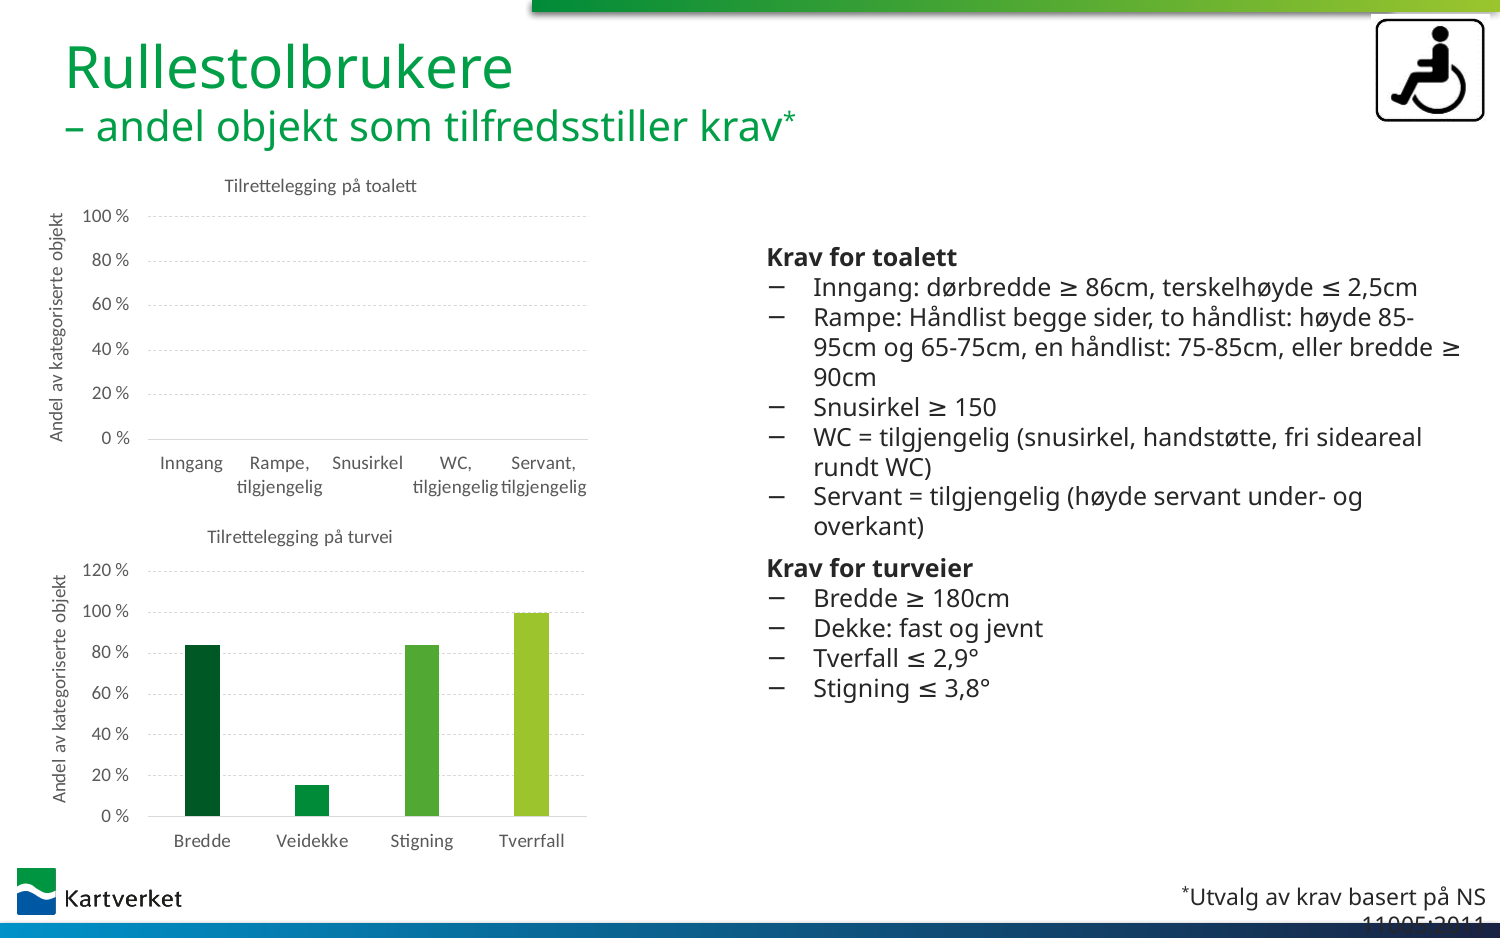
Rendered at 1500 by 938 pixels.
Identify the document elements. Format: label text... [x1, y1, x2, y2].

text_box Rullestolbrukere – andel objekt som tilfredsstiller krav* [49, 14, 1431, 158]
picture [41, 520, 598, 859]
picture [1371, 13, 1491, 127]
picture [41, 166, 599, 505]
text_box Krav for turveier Bredde ≥ 180cm Dekke: fast og jevnt Tverfall ≤ 2,9° Stigning ≤ 3,8° [751, 545, 1483, 710]
text_box Krav for toalett Inngang: dørbredde ≥ 86cm, terskelhøyde ≤ 2,5cm Rampe: Håndlist begge sider, to håndlist: høyde 85-95cm og 65-75cm, en håndlist: 75-85cm, eller bredde ≥ 90cm Snusirkel ≥ 150 WC = tilgjengelig (snusirkel, handstøtte, fri sideareal rundt WC) Servant = tilgjengelig (høyde servant under- og overkant) [751, 234, 1483, 545]
text_box *Utvalg av krav basert på NS 11005:2011 [1068, 873, 1500, 938]
